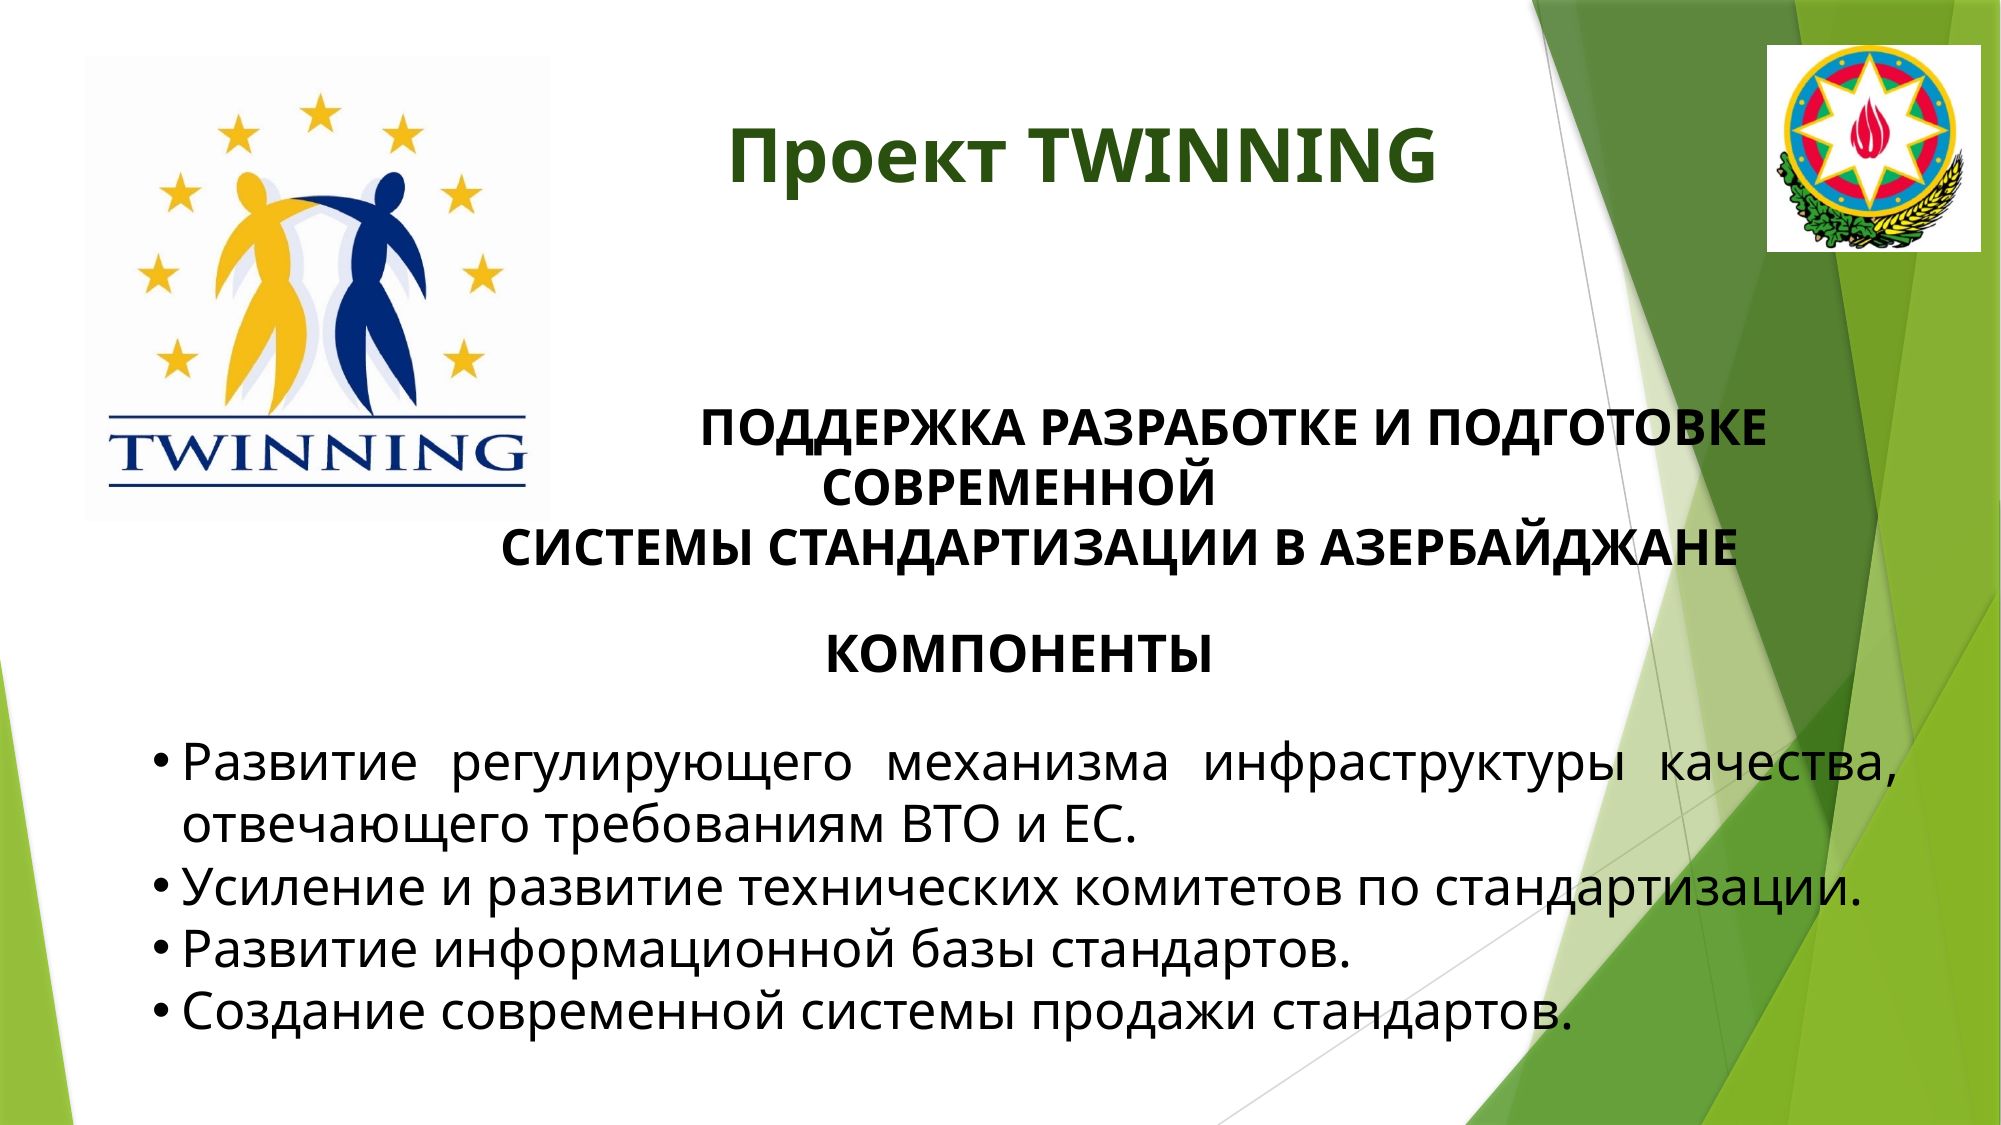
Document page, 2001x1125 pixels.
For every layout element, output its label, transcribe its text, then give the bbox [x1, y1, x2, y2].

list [84, 55, 552, 523]
picture [1766, 44, 1982, 252]
text_box ПОДДЕРЖКА РАЗРАБОТКЕ И ПОДГОТОВКЕ СОВРЕМЕННОЙ СИСТЕМЫ СТАНДАРТИЗАЦИИ В АЗЕРБАЙДЖАНЕ КОМПОНЕНТЫ Pазвитие регулирующего механизма инфраструктуры качества, отвечающего требованиям ВТО и ЕС. Усиление и развитие технических комитетов по стандартизации. Развитие информационной базы стандартов. Создание современной системы продажи стандартов. [137, 388, 1915, 1093]
title Проект TWINNING [556, 99, 1522, 317]
